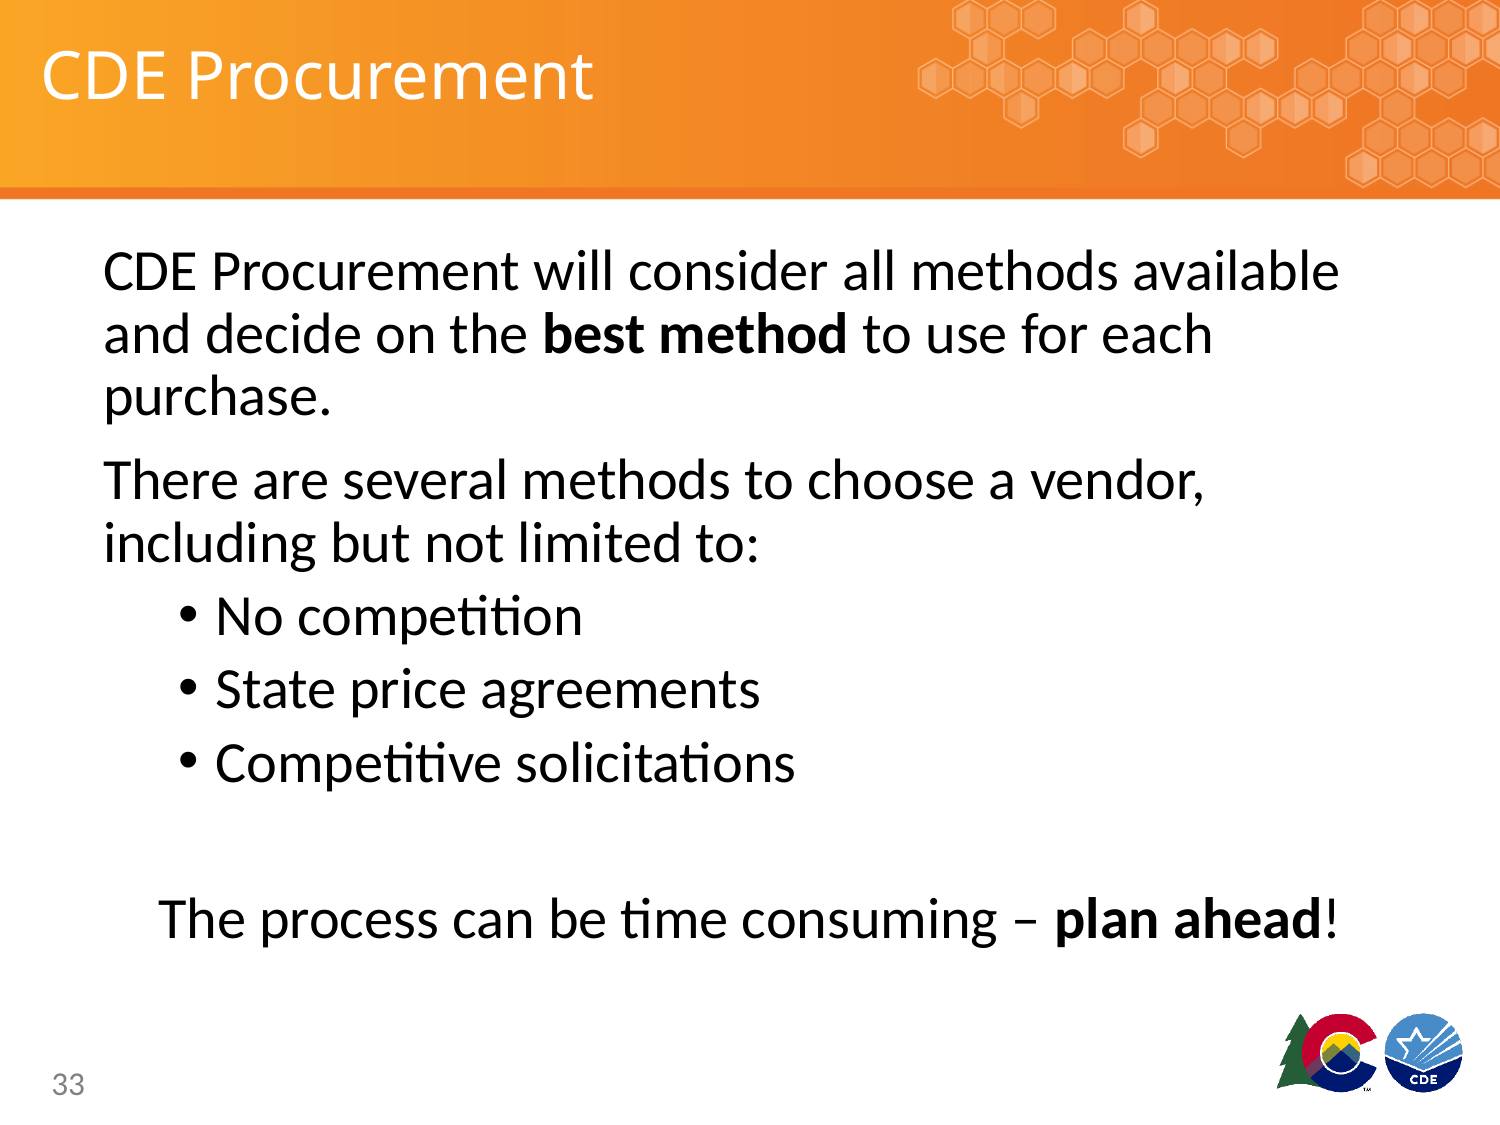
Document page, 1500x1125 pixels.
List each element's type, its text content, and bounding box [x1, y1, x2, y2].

picture [1275, 1012, 1463, 1093]
picture [0, 0, 1500, 200]
list CDE Procurement will consider all methods available and decide on the best method to use for each purchase. There are several methods to choose a vendor, including but not limited to: No competition State price agreements Competitive solicitations The process can be time consuming – plan ahead! [103, 239, 1397, 1002]
title CDE Procurement [40, 41, 1038, 166]
slide_number 33 [36, 1054, 375, 1115]
